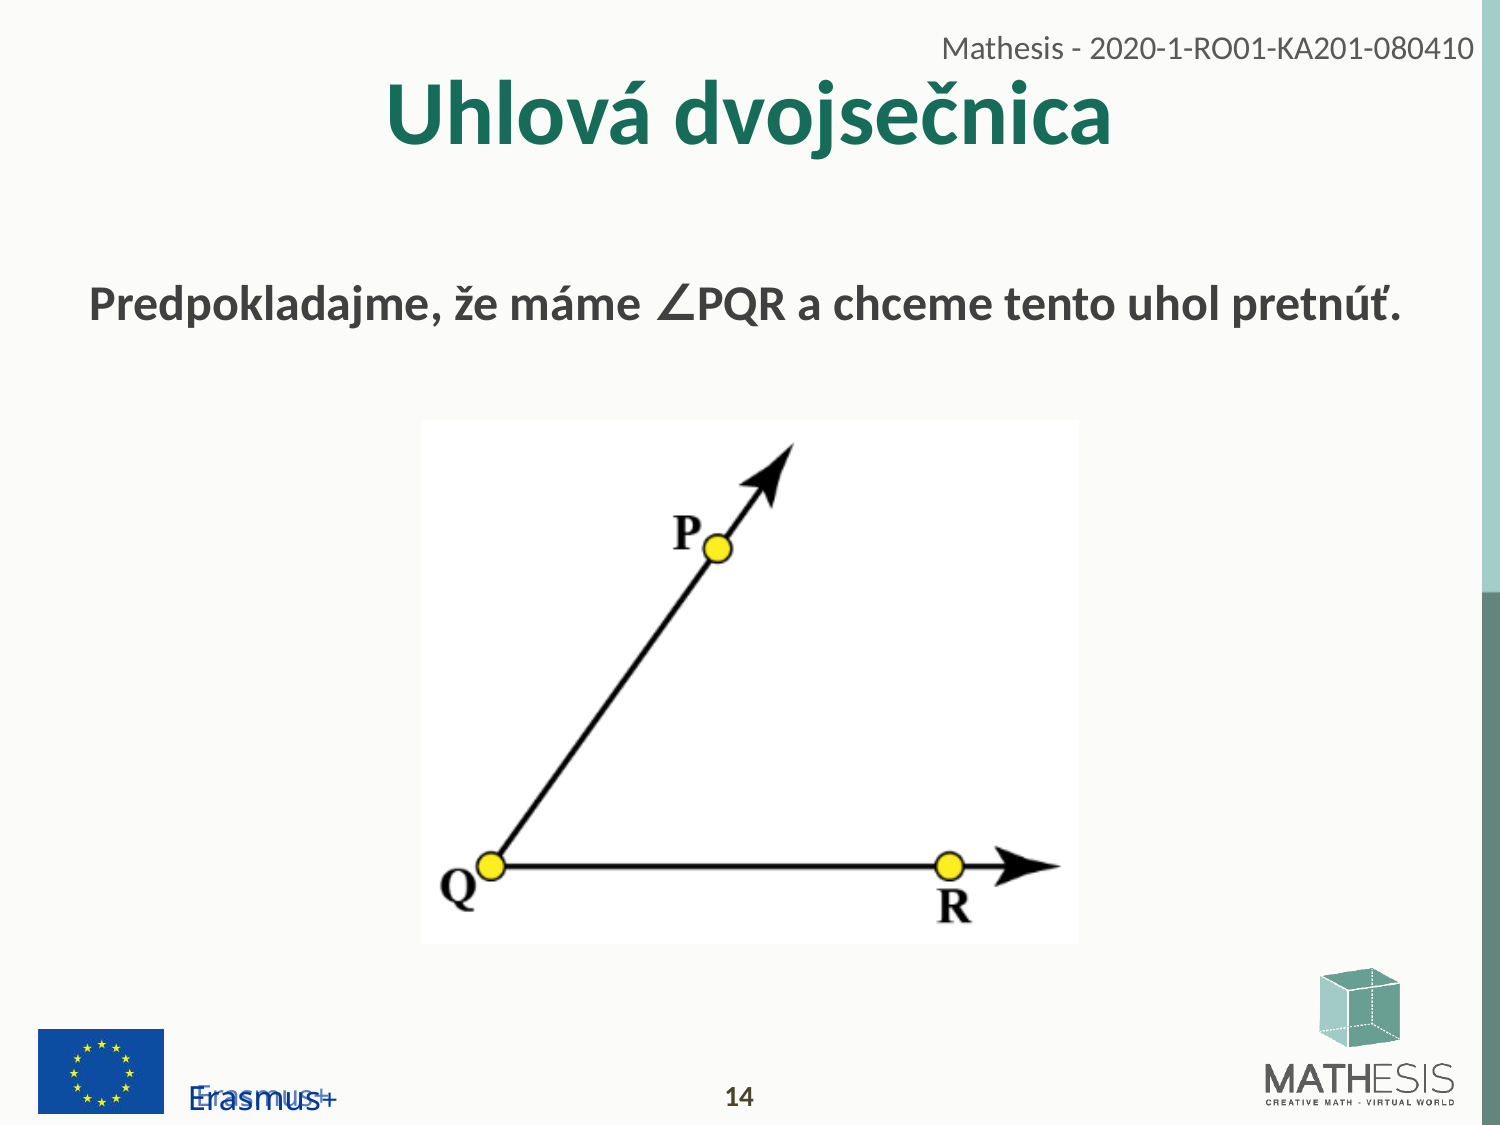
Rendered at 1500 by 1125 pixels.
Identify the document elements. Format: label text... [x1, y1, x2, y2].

picture [421, 420, 1079, 945]
picture [38, 1029, 164, 1114]
list Predpokladajme, že máme ∠PQR a chceme tento uhol pretnúť. [75, 262, 1425, 1005]
title Uhlová dvojsečnica [75, 45, 1425, 233]
